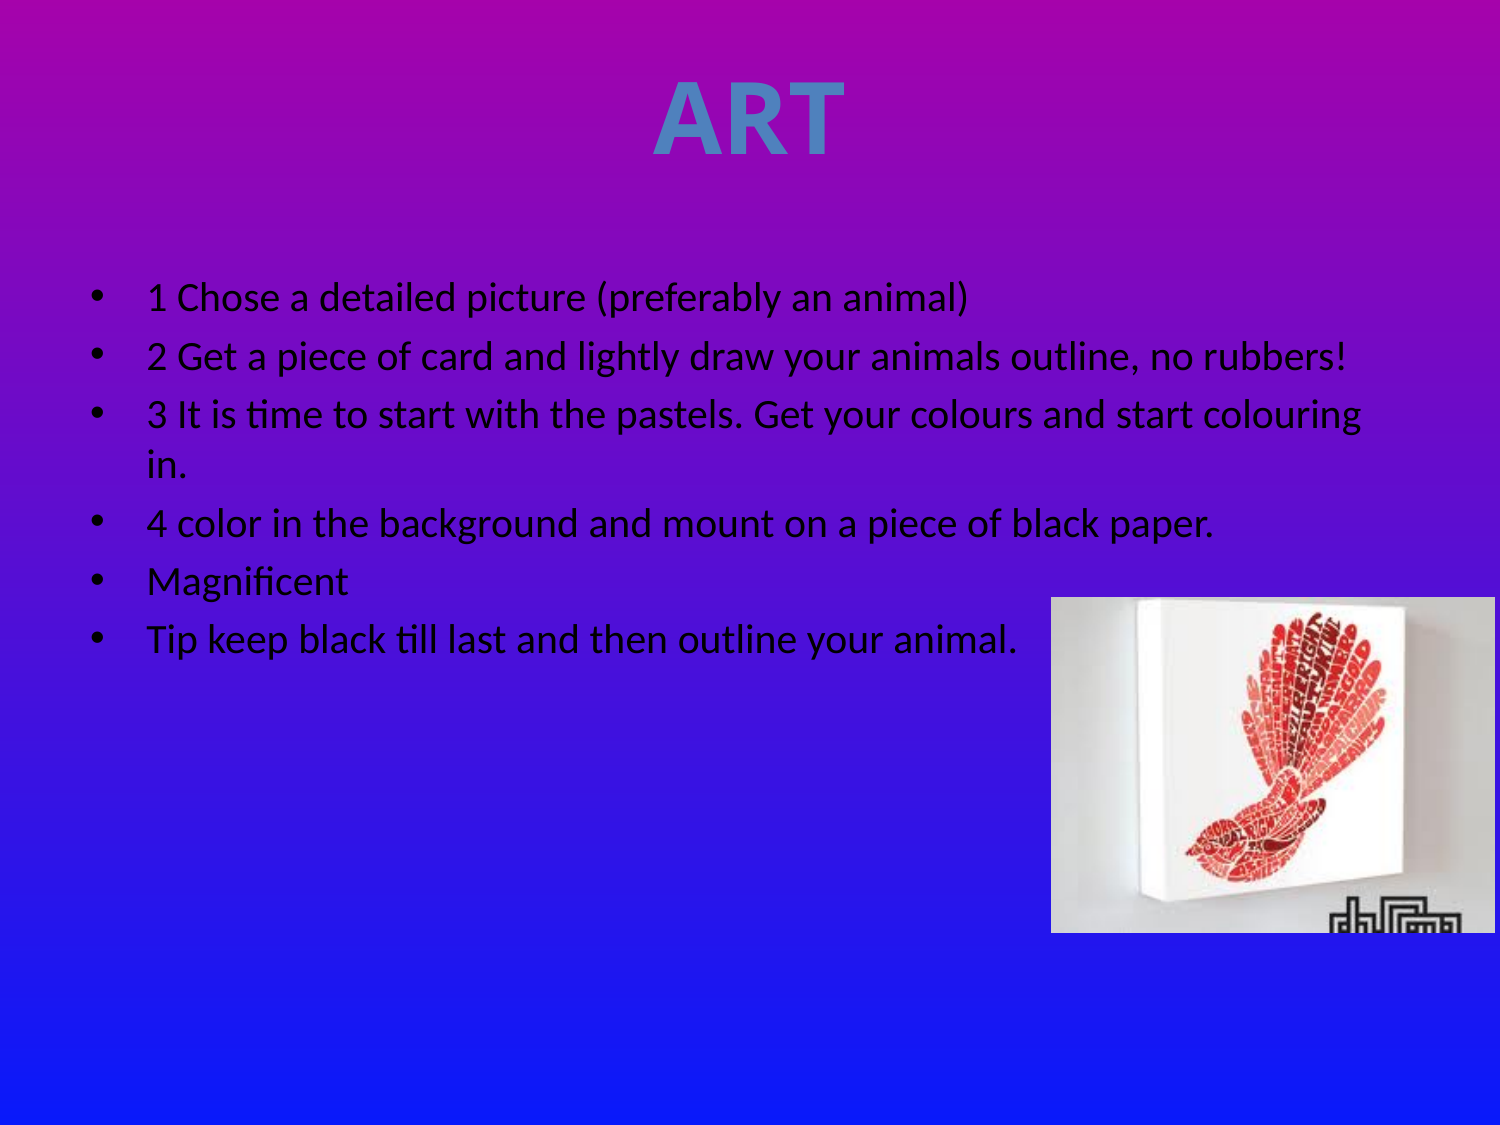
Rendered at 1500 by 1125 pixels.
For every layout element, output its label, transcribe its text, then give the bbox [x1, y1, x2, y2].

picture [1051, 597, 1495, 933]
list 1 Chose a detailed picture (preferably an animal) 2 Get a piece of card and lightly draw your animals outline, no rubbers! 3 It is time to start with the pastels. Get your colours and start colouring in. 4 color in the background and mount on a piece of black paper. Magnificent Tip keep black till last and then outline your animal. [75, 262, 1425, 1005]
title Art [75, 45, 1425, 233]
